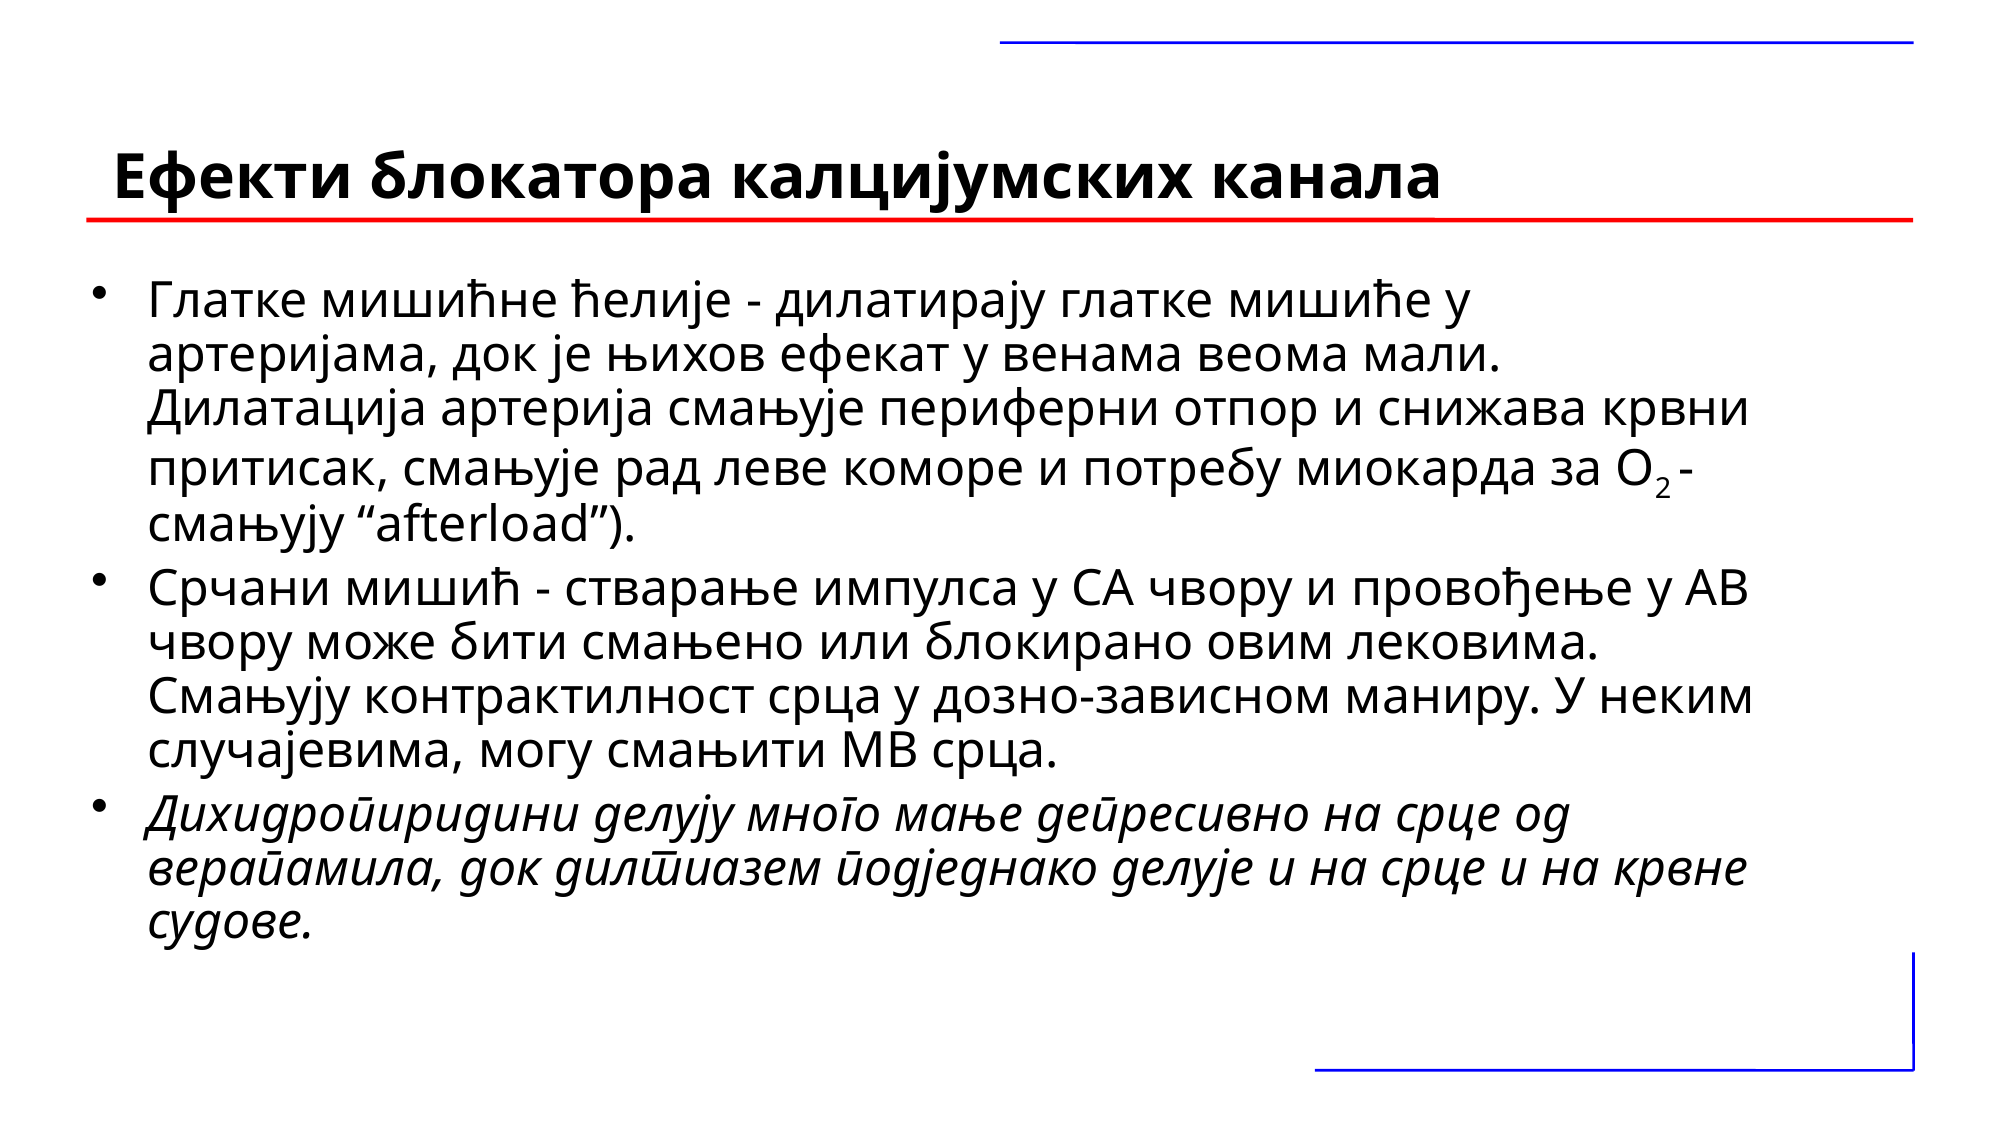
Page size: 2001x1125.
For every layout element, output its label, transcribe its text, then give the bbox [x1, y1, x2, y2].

title Ефекти блокатора калцијумских канала [97, 19, 1579, 219]
list Глатке мишићне ћелије - дилатирају глатке мишиће у артеријама, док је њихов ефекат у венама веома мали. Дилатација артерија смањује периферни отпор и снижава крвни притисак, смањује рад леве коморе и потребу миокарда за О2 - смањују “afterload”). Срчани мишић - стварање импулса у СА чвору и провођење у АВ чвору може бити смањено или блокирано овим лековима. Смањују контрактилност срца у дозно-зависном маниру. У неким случајевима, могу смањити МВ срца. Дихидропиридини делују много мање депресивно на срце од верапамила, док дилтиазем подједнако делује и на срце и на крвне судове. [76, 267, 1775, 1071]
